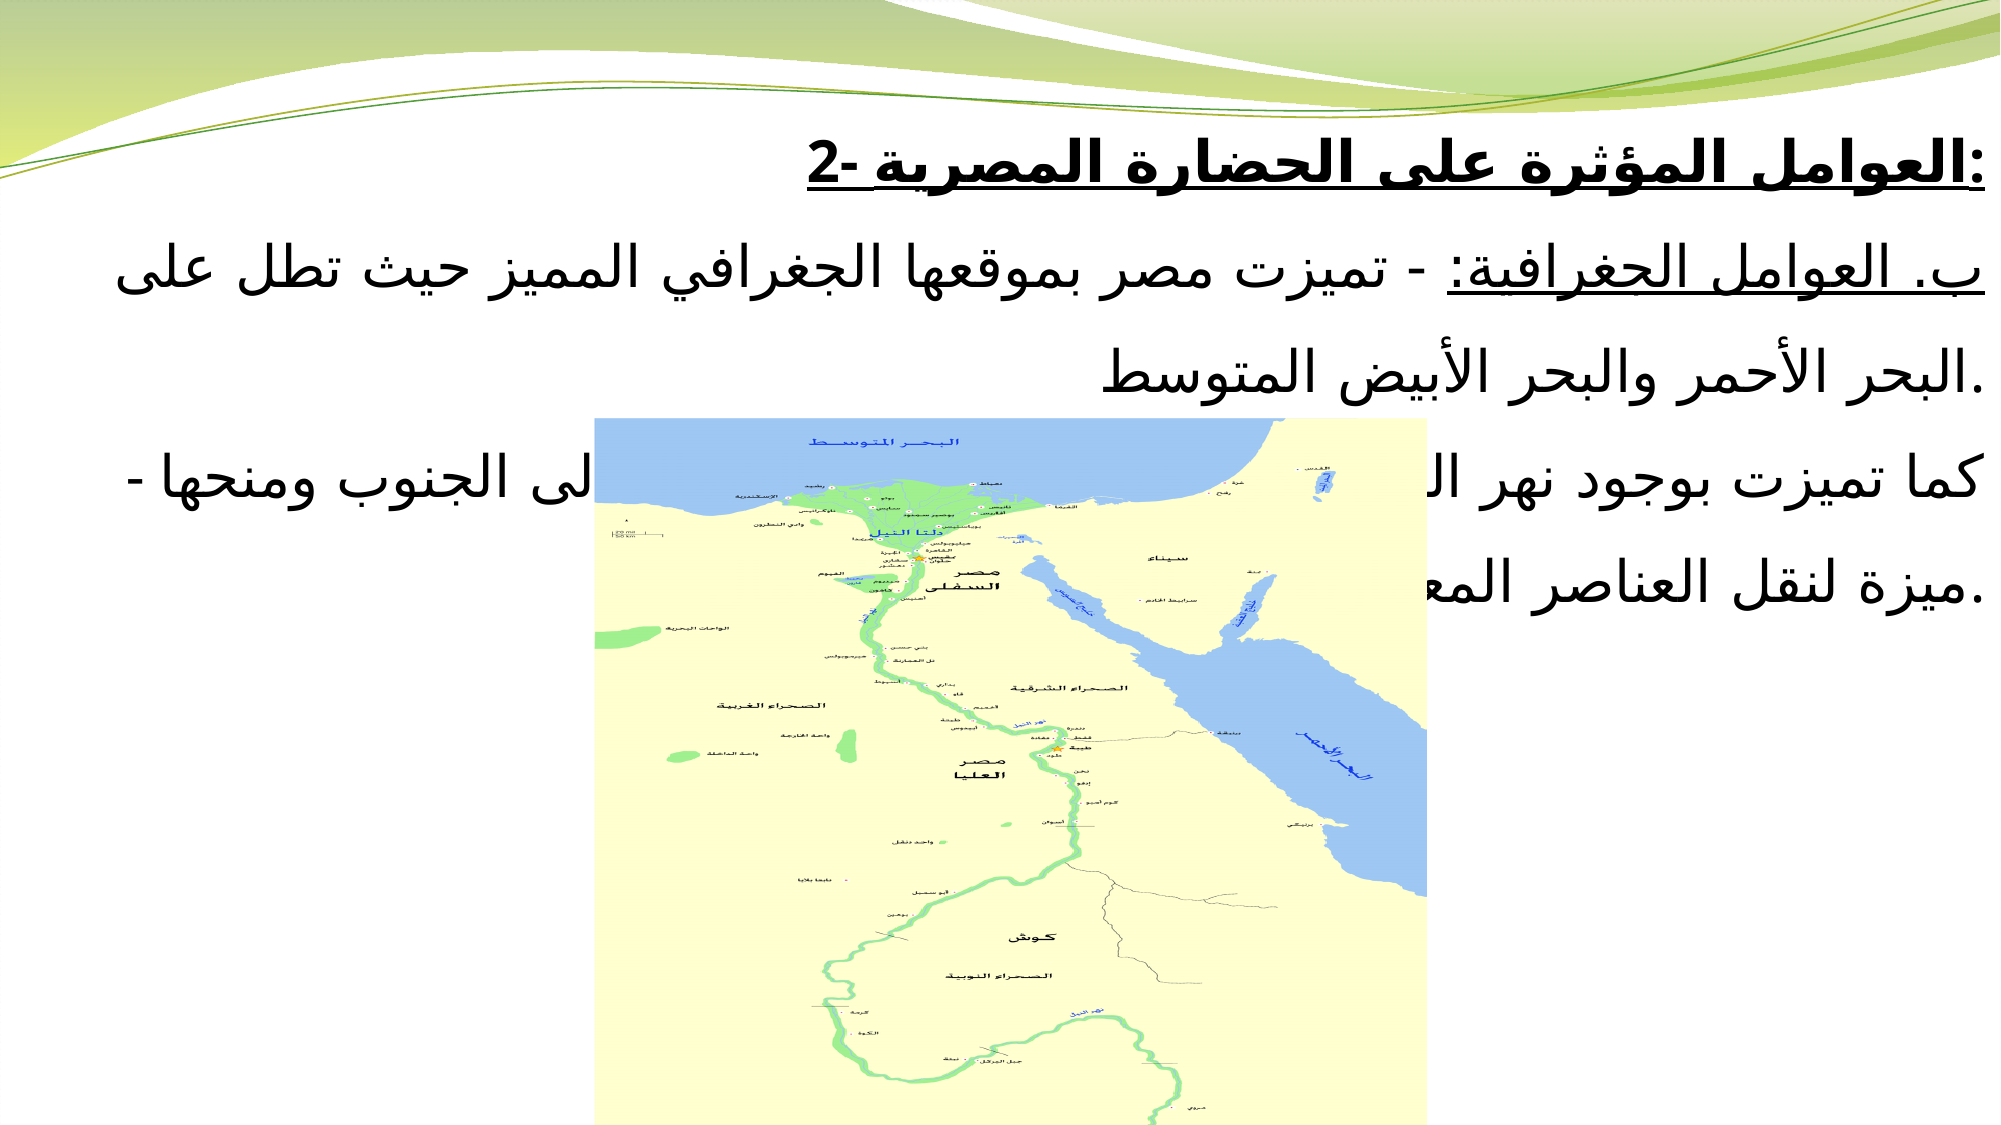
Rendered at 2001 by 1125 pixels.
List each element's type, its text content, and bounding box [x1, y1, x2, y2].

picture [594, 418, 1427, 1125]
text_box 2- العوامل المؤثرة على الحضارة المصرية: ب. العوامل الجغرافية: - تميزت مصر بموقعها الجغرافي المميز حيث تطل على البحر الأحمر والبحر الأبيض المتوسط. - كما تميزت بوجود نهر النيل الذي يخترق مصر من الشمال إلى الجنوب ومنحها ميزة لنقل العناصر المعمارية من الجنوب إلى الشمال. [75, 81, 2000, 727]
